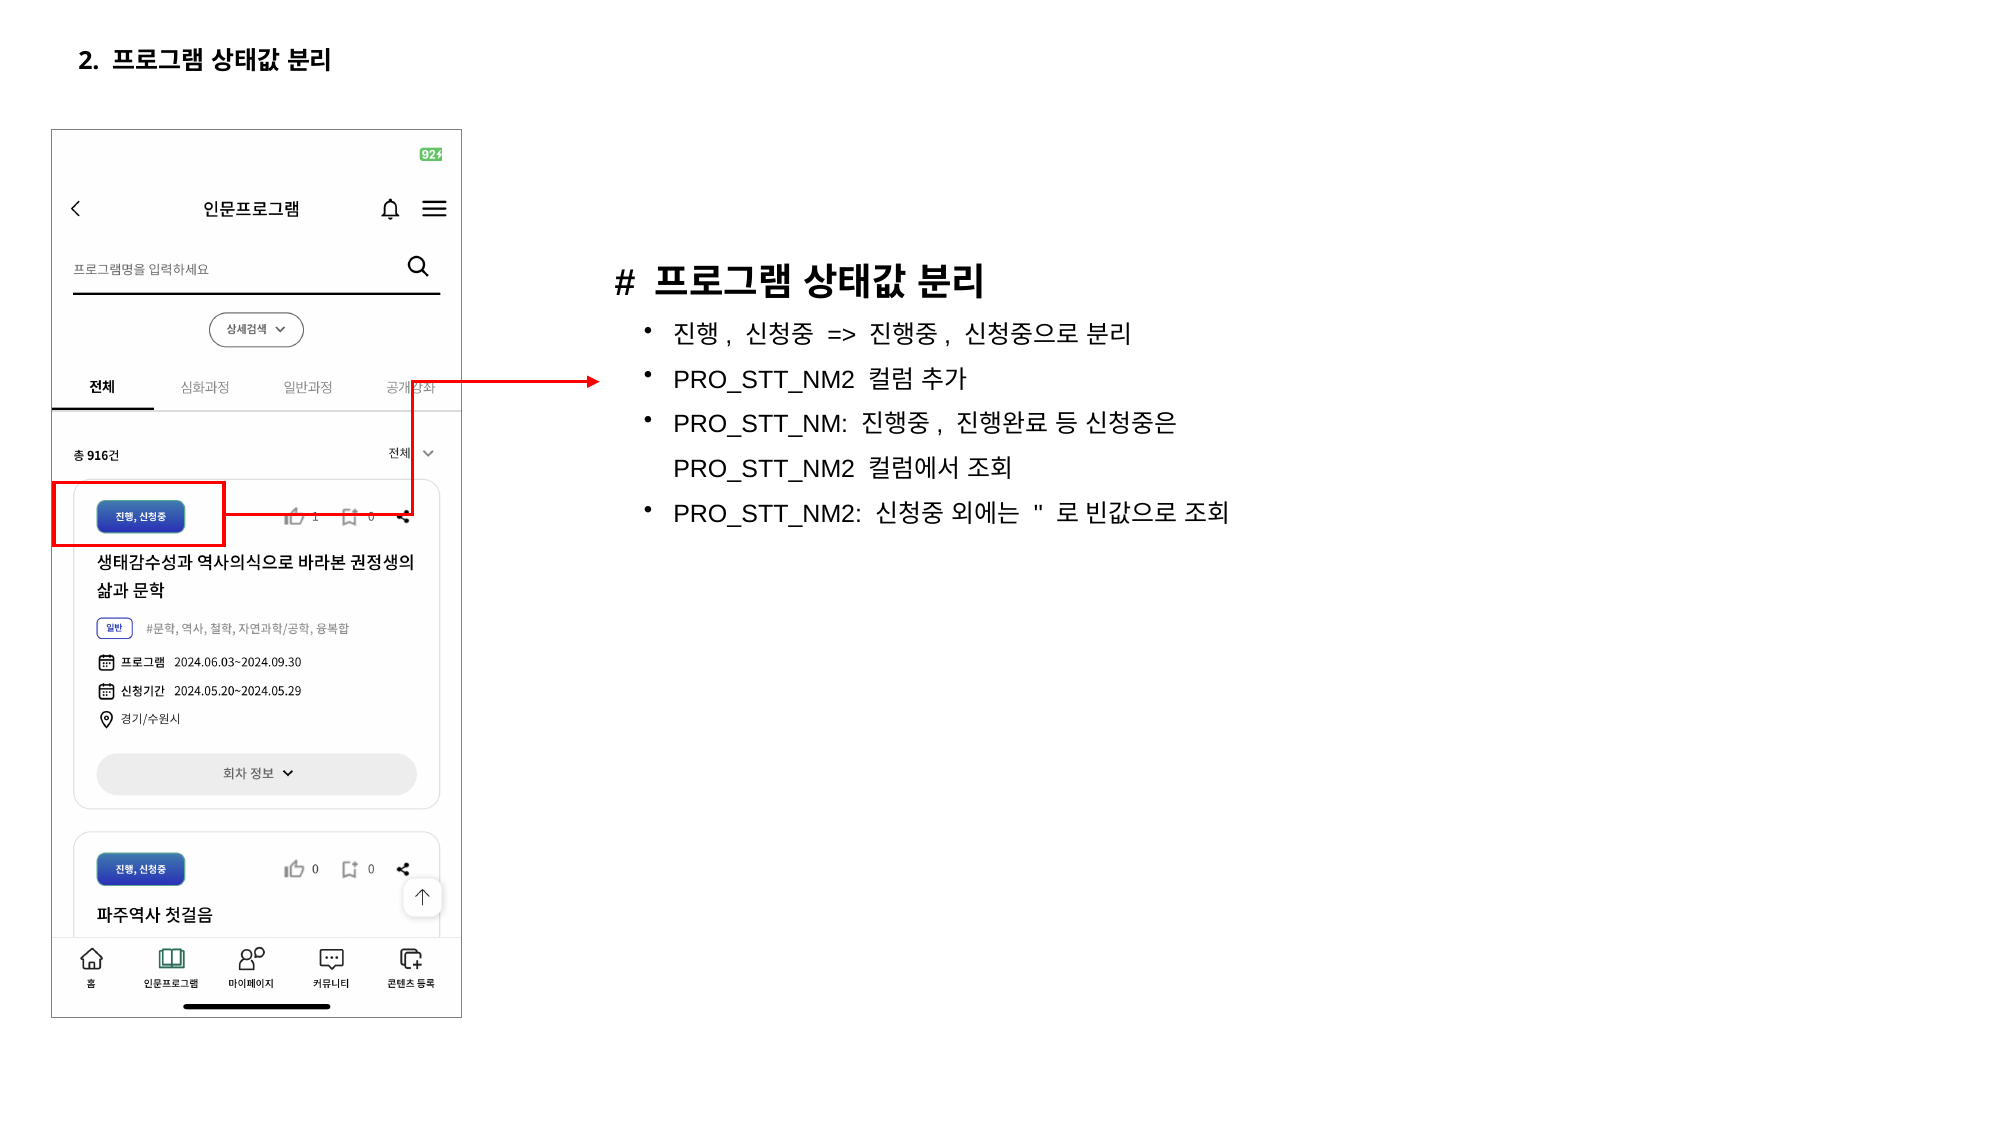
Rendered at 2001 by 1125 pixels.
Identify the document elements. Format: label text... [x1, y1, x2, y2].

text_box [223, 381, 601, 515]
picture [50, 128, 463, 1019]
text_box # 프로그램 상태값 분리 진행, 신청중 => 진행중, 신청중으로 분리 PRO_STT_NM2 컬럼 추가 PRO_STT_NM: 진행중, 진행완료 등 신청중은 PRO_STT_NM2 컬럼에서 조회 PRO_STT_NM2: 신청중 외에는 '' 로 빈값으로 조회 [599, 228, 1315, 536]
text_box 2. 프로그램 상태값 분리 [63, 37, 349, 82]
